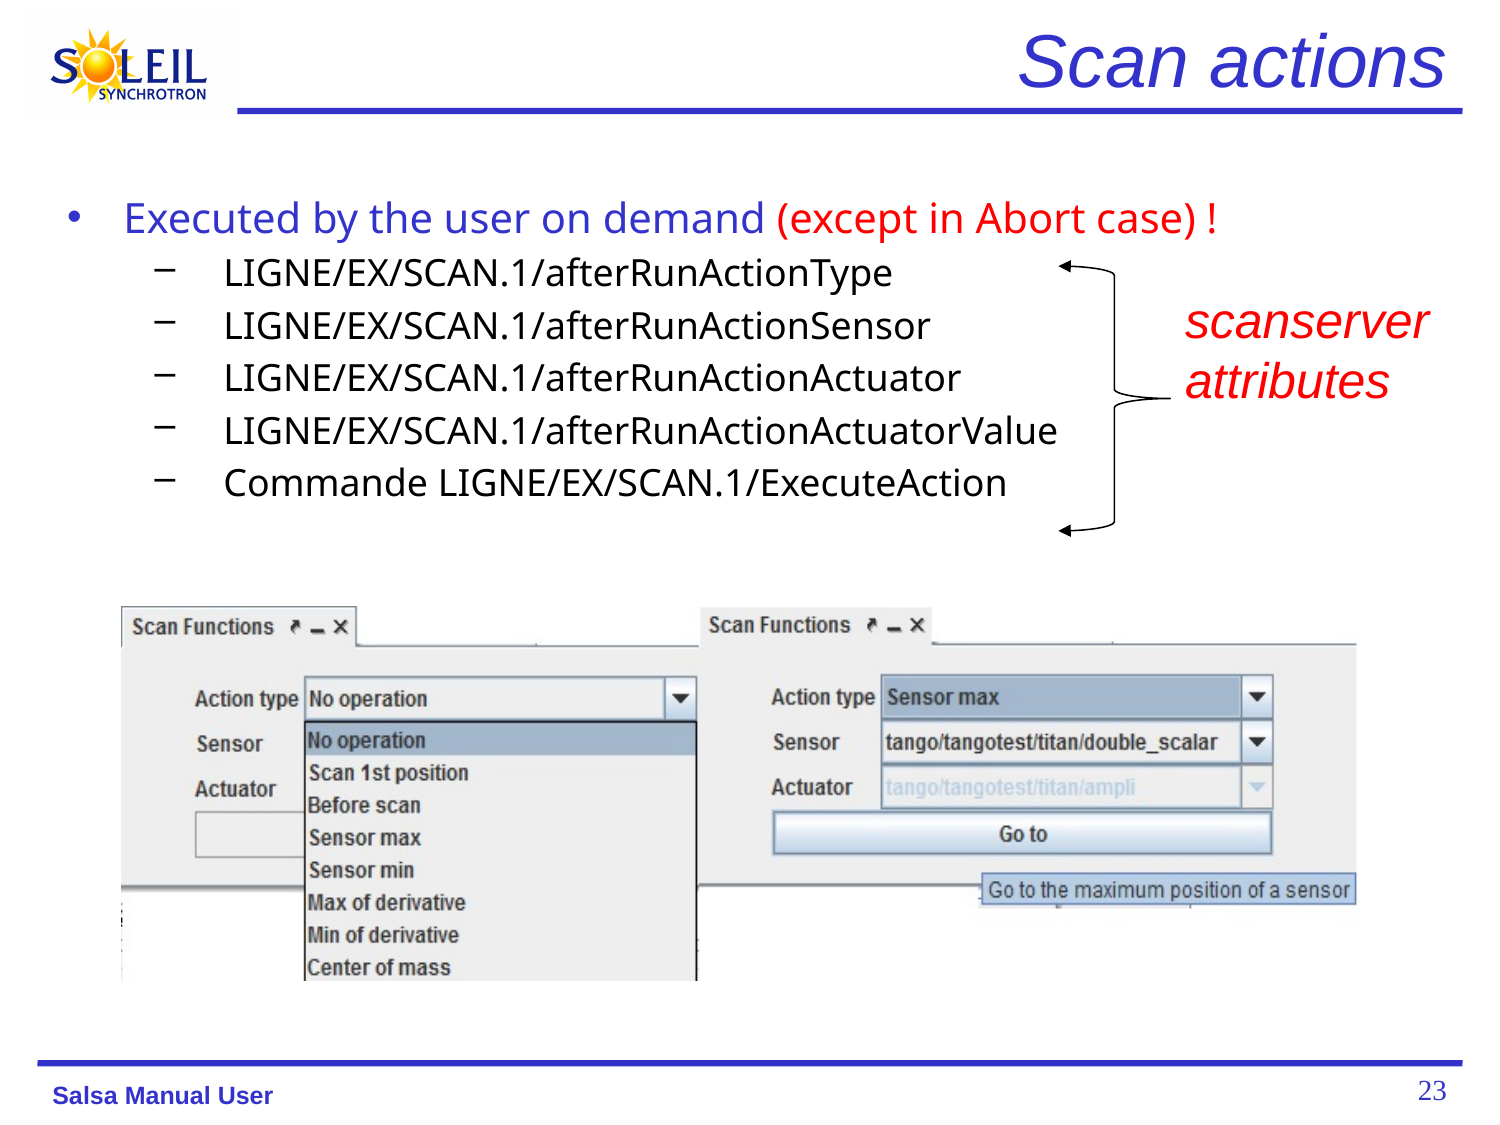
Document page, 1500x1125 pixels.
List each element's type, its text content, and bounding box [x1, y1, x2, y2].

slide_number 23 [1119, 1063, 1463, 1118]
text_box [1058, 260, 1171, 537]
text_box scanserver attributes [1170, 281, 1500, 417]
title Scan actions [237, 10, 1463, 106]
picture [120, 606, 1360, 982]
list Executed by the user on demand (except in Abort case) ! LIGNE/EX/SCAN.1/afterRunActionType LIGNE/EX/SCAN.1/afterRunActionSensor LIGNE/EX/SCAN.1/afterRunActionActuator LIGNE/EX/SCAN.1/afterRunActionActuatorValue Commande LIGNE/EX/SCAN.1/ExecuteAction [52, 145, 1463, 1046]
